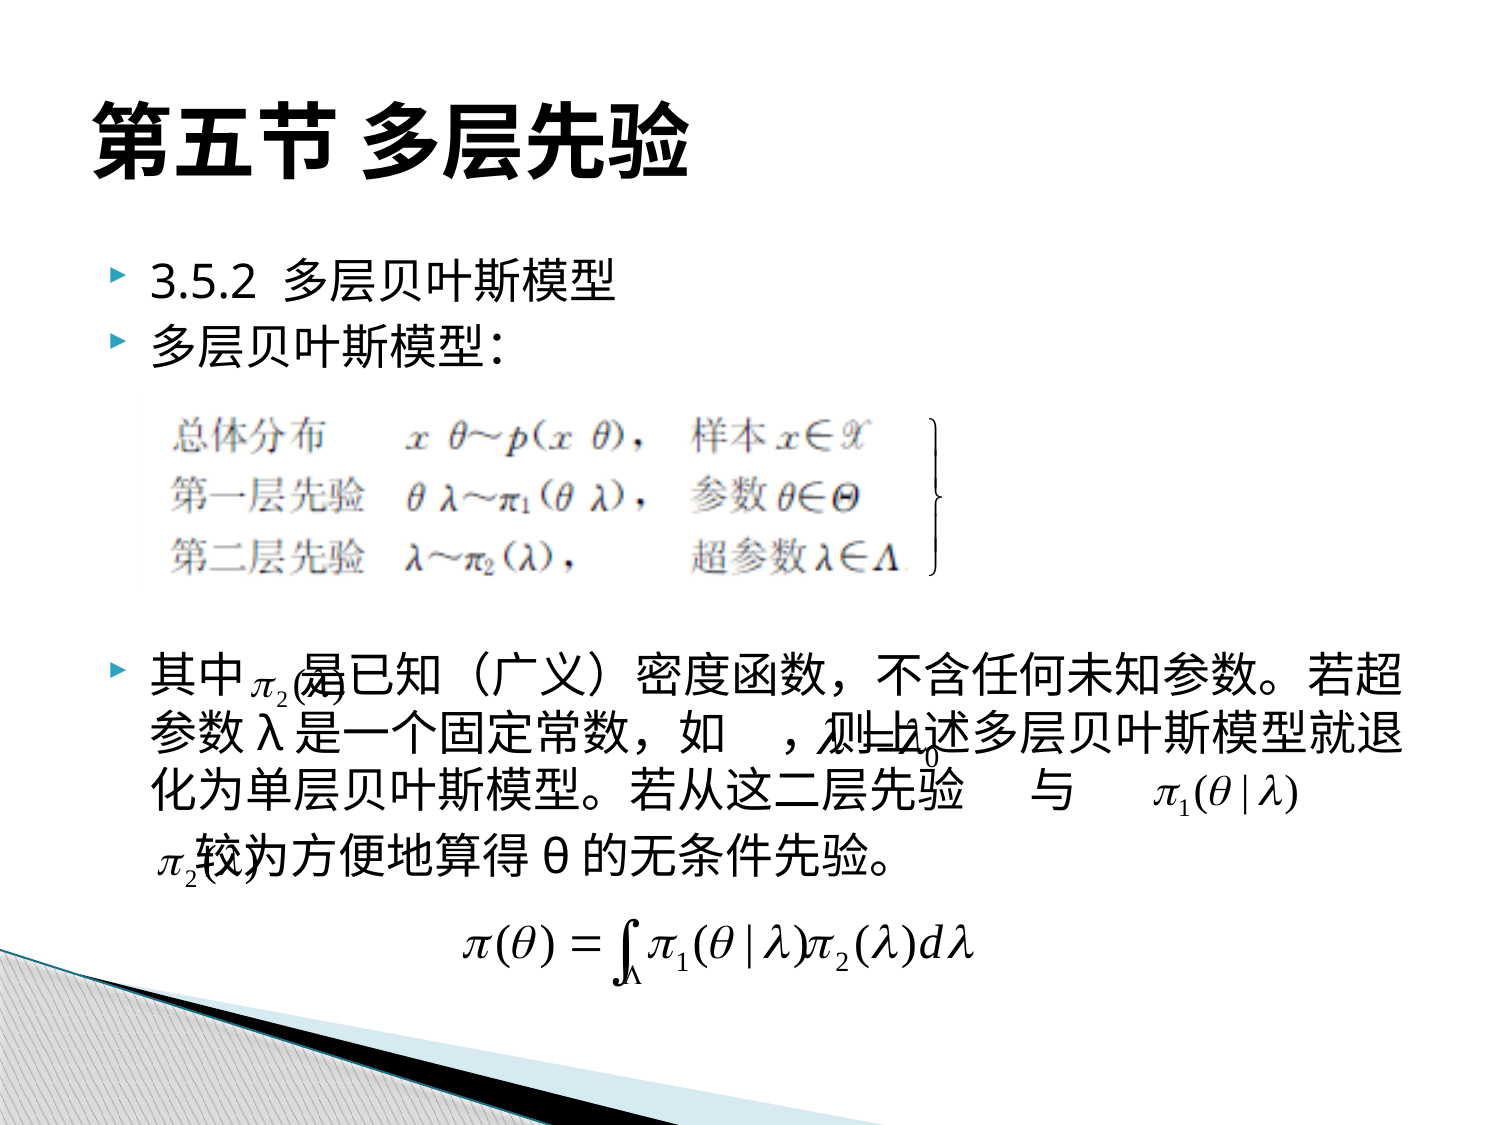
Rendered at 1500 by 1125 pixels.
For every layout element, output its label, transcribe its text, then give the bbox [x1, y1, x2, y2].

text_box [152, 831, 266, 898]
picture [140, 398, 909, 587]
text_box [902, 409, 950, 587]
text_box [245, 656, 352, 718]
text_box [808, 702, 950, 781]
list 3.5.2 多层贝叶斯模型 多层贝叶斯模型： 其中 是已知（广义）密度函数，不含任何未知参数。若超参数λ是一个固定常数，如 ，则上述多层贝叶斯模型就退化为单层贝叶斯模型。若从这二层先验 与 较为方便地算得θ的无条件先验。 [75, 243, 1425, 1125]
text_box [456, 902, 985, 996]
title 第五节 多层先验 [75, 45, 1425, 233]
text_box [1148, 761, 1306, 828]
